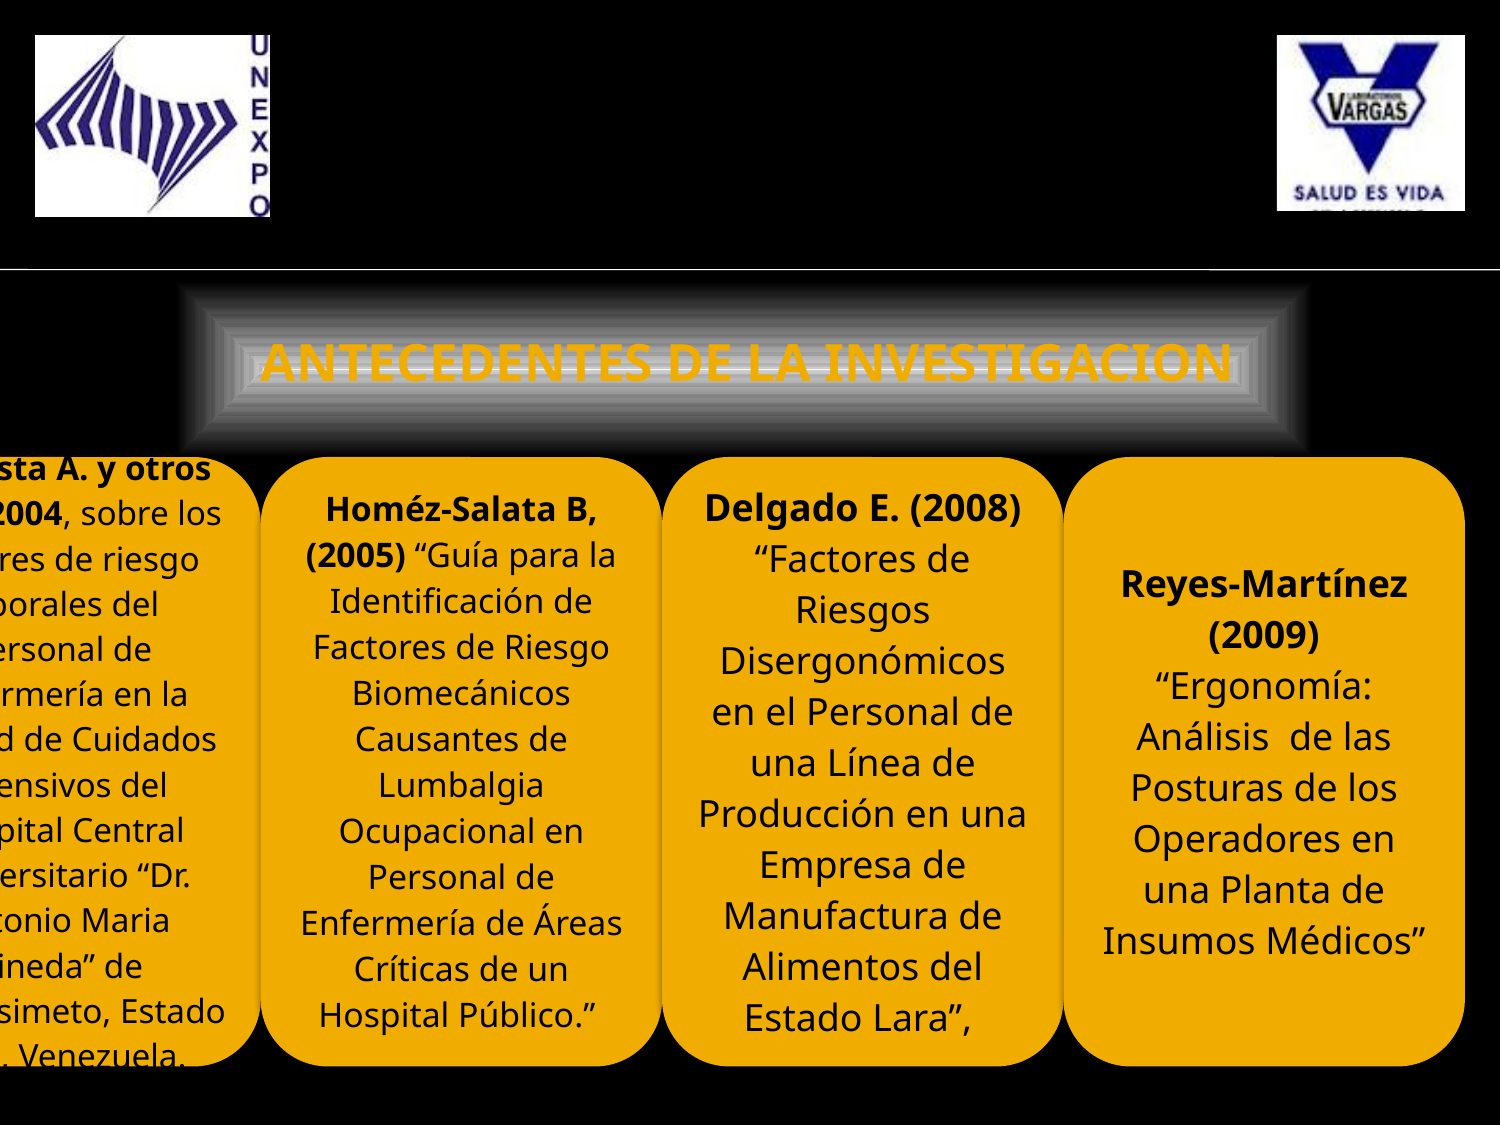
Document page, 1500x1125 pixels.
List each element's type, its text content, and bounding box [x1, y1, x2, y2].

picture [1276, 35, 1465, 211]
title ANTECEDENTES DE LA INVESTIGACION [175, 281, 1313, 454]
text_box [0, 456, 1465, 1067]
picture [35, 35, 270, 217]
